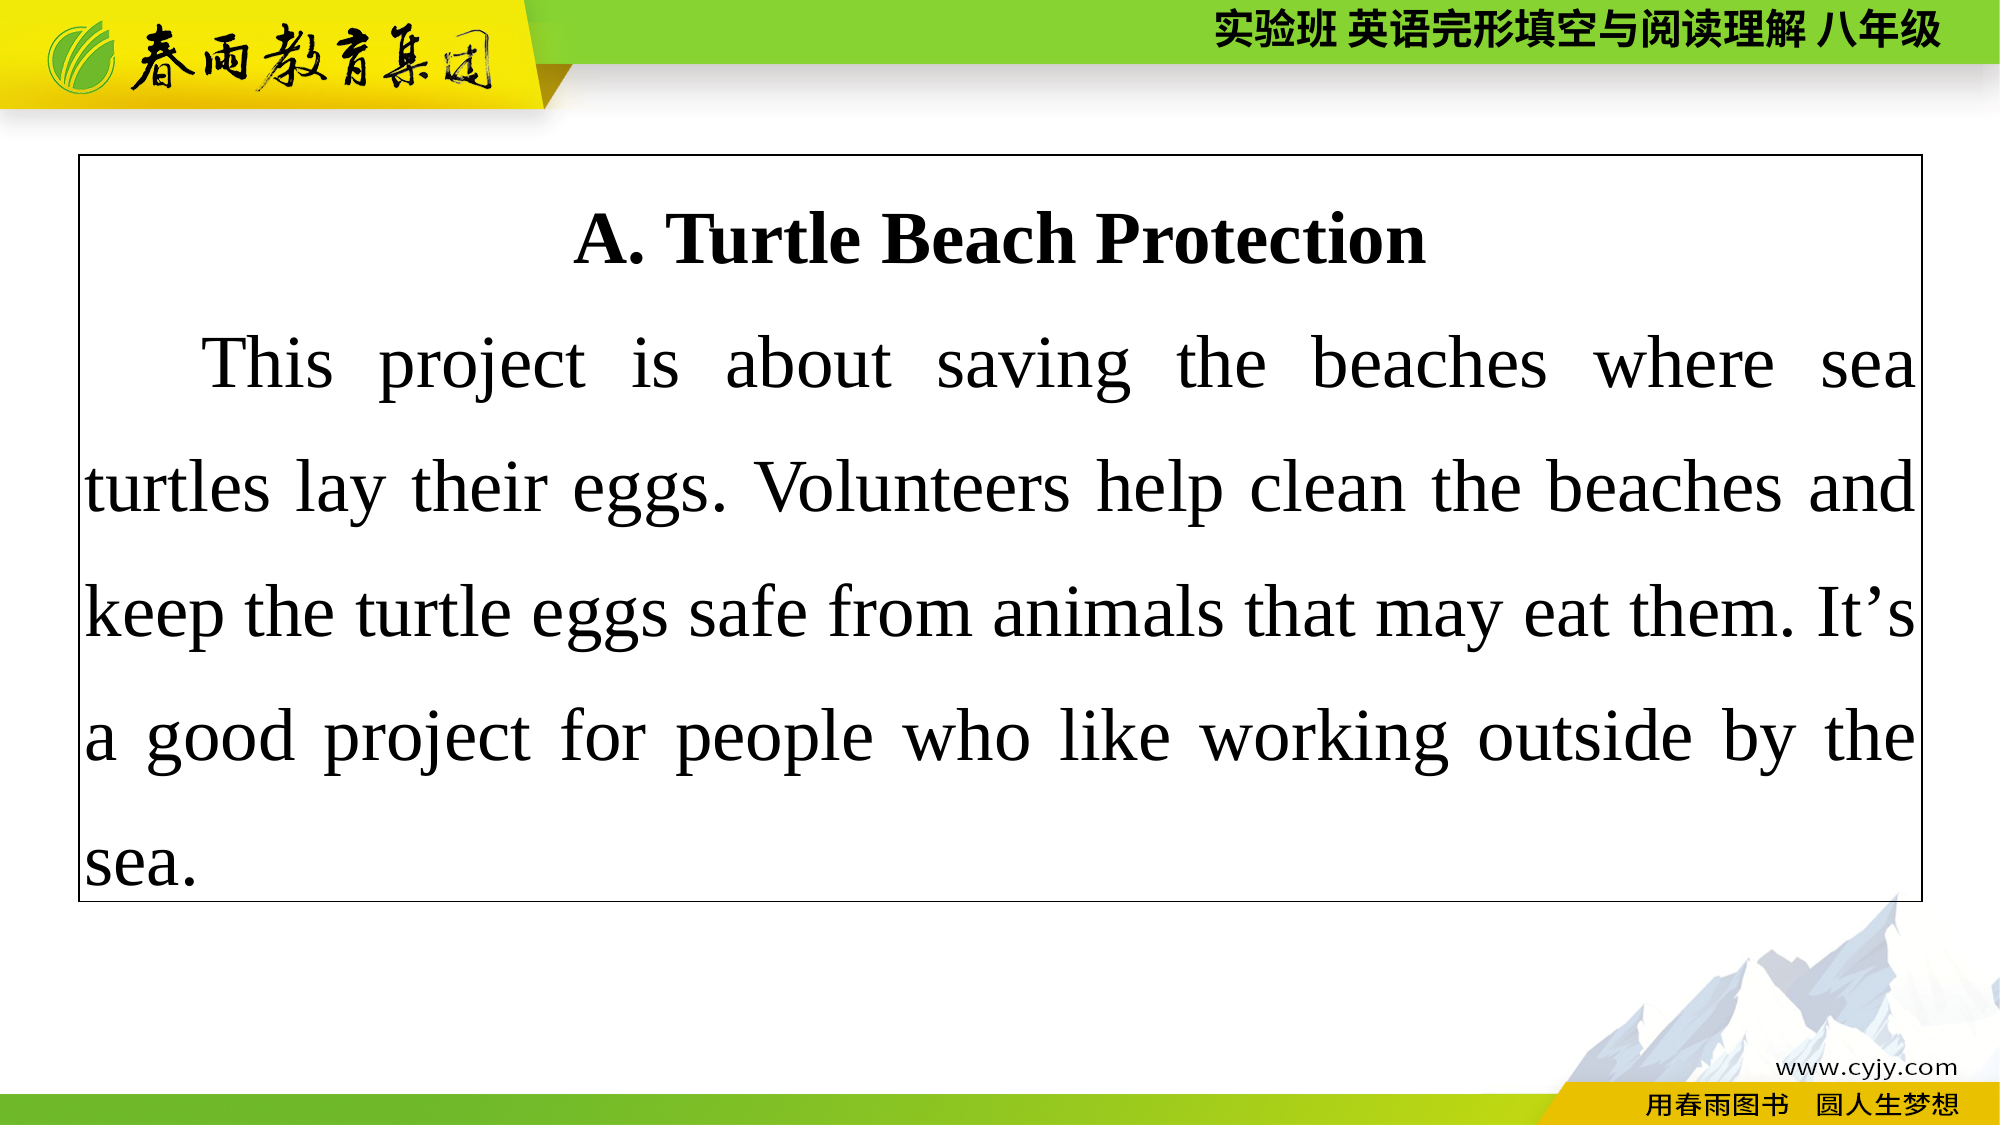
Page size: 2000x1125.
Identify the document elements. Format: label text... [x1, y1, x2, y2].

picture [0, 0, 2000, 1125]
table_header A. Turtle Beach Protection This project is about saving the beaches where sea turtles lay their eggs. Volunteers help clean the beaches and keep the turtle eggs safe from animals that may eat them. It’s a good project for people who like working outside by the sea. [80, 156, 1921, 901]
